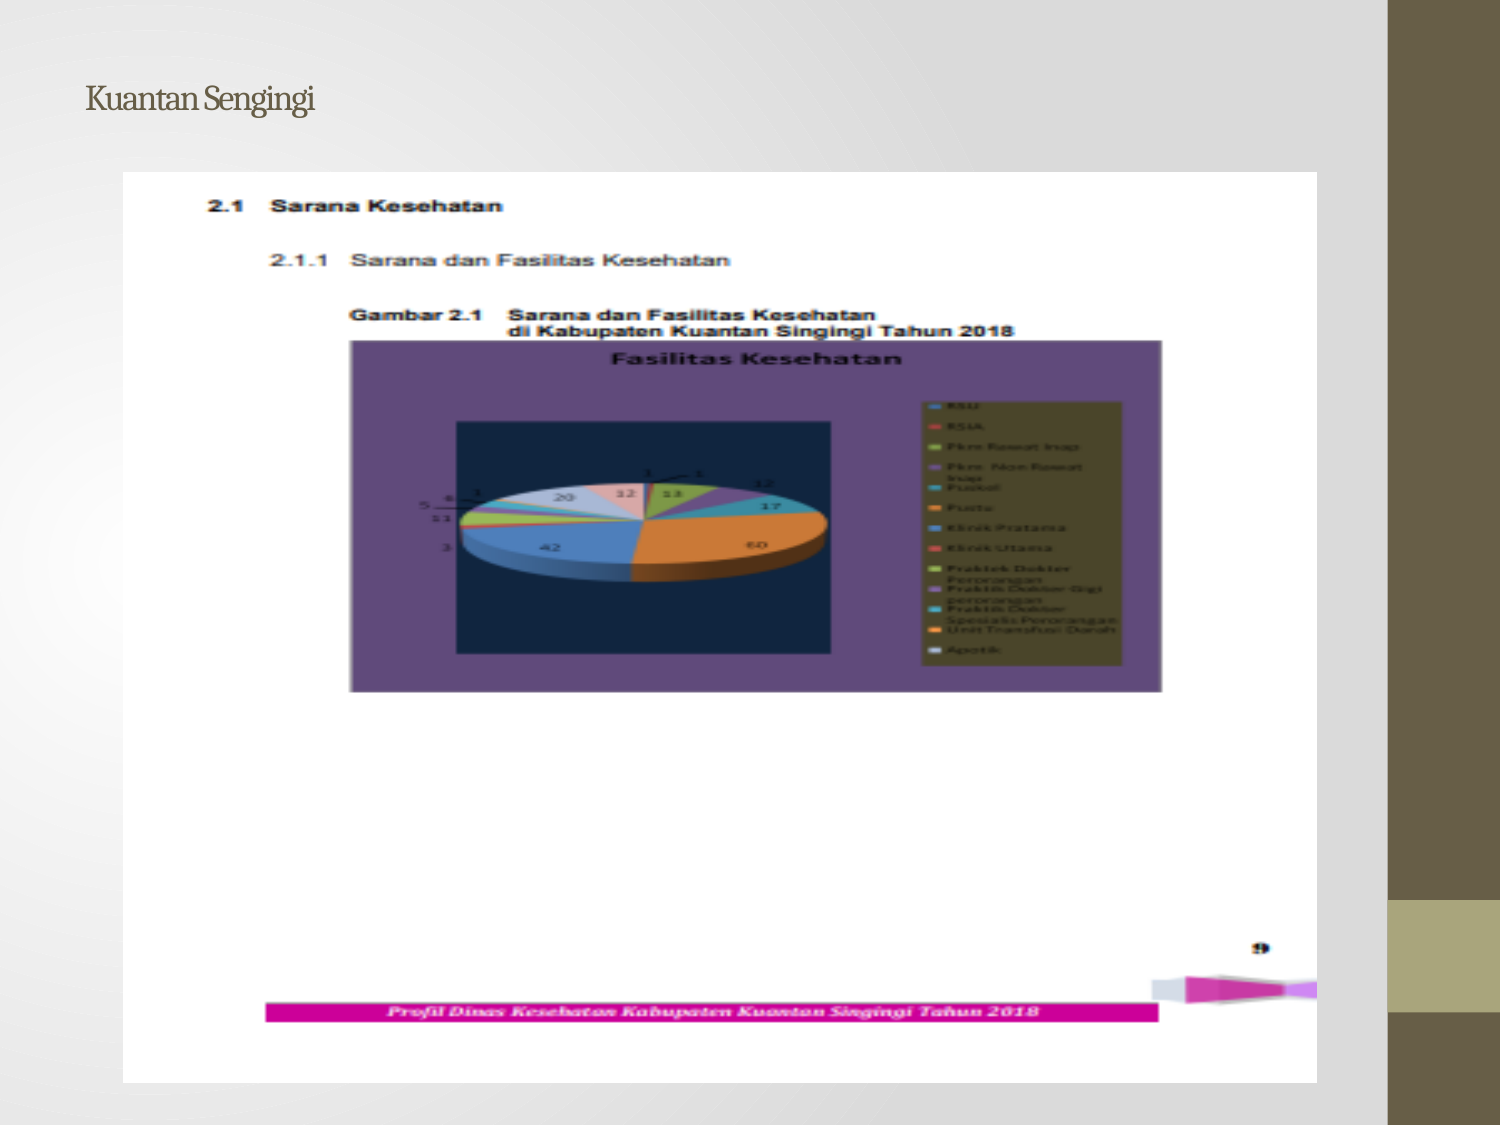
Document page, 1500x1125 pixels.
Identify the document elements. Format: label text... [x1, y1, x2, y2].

picture [123, 172, 1318, 1083]
title Kuantan Sengingi [69, 66, 1371, 126]
